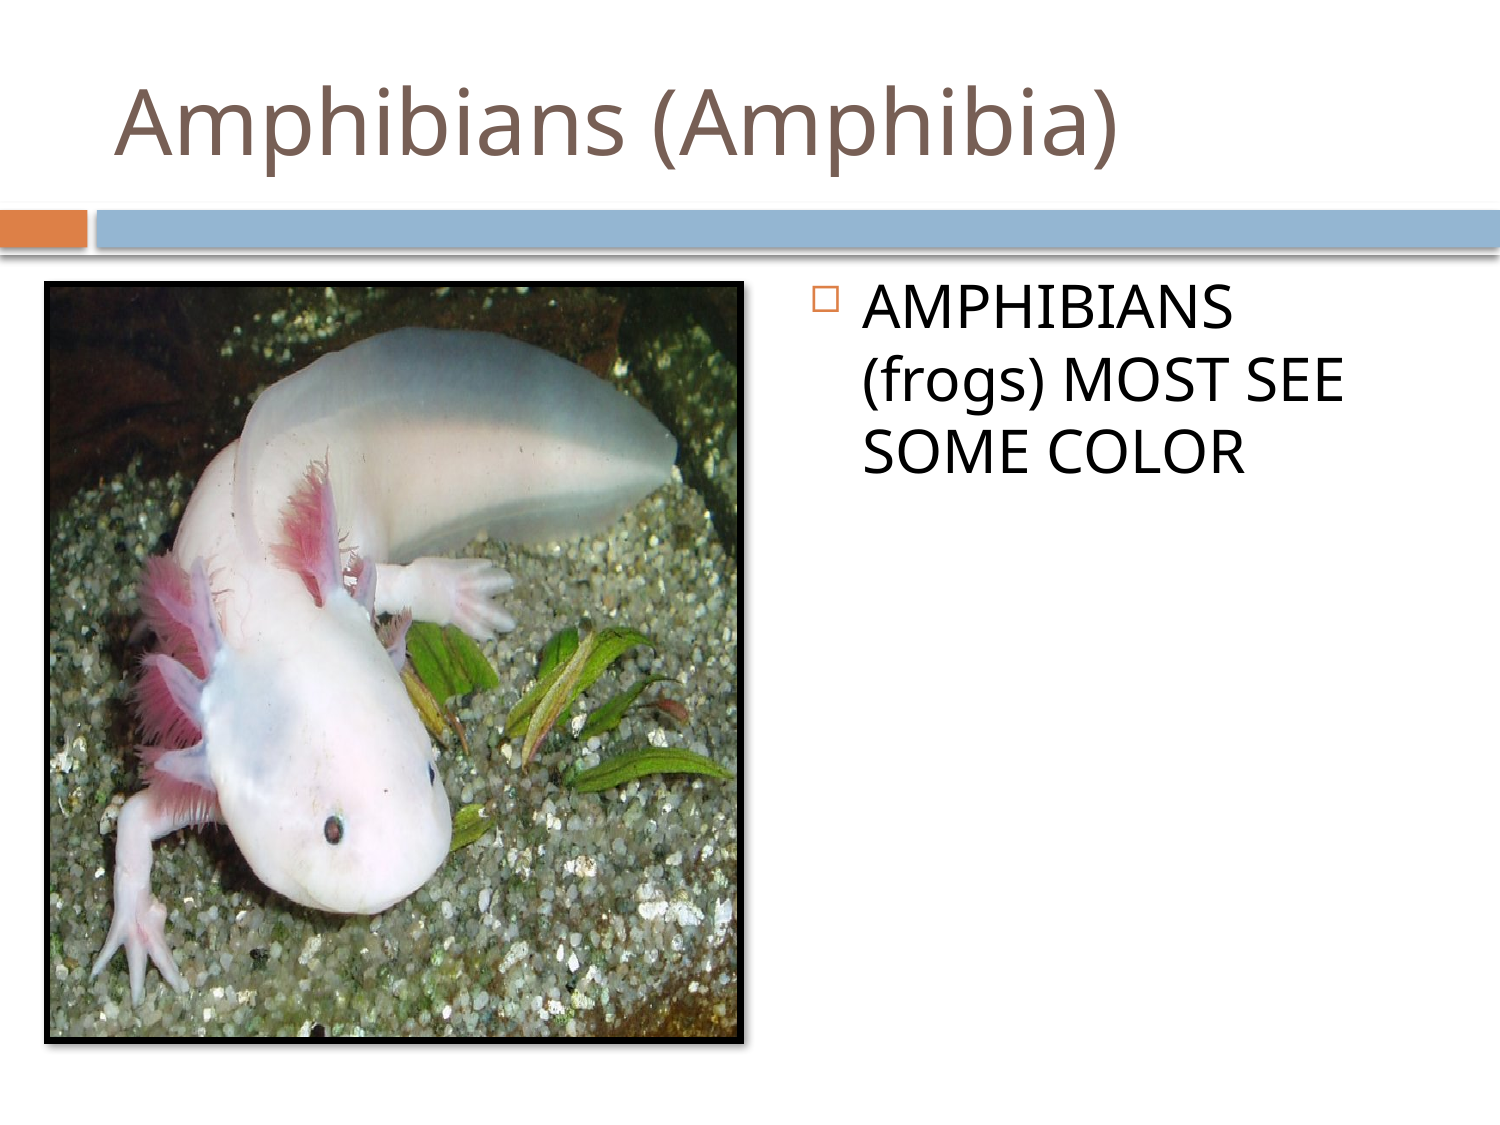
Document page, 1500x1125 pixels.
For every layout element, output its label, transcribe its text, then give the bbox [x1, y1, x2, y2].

title Amphibians (Amphibia) [99, 37, 1438, 200]
list AMPHIBIANS (frogs) MOST SEE SOME COLOR [794, 260, 1433, 1011]
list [49, 287, 738, 1038]
